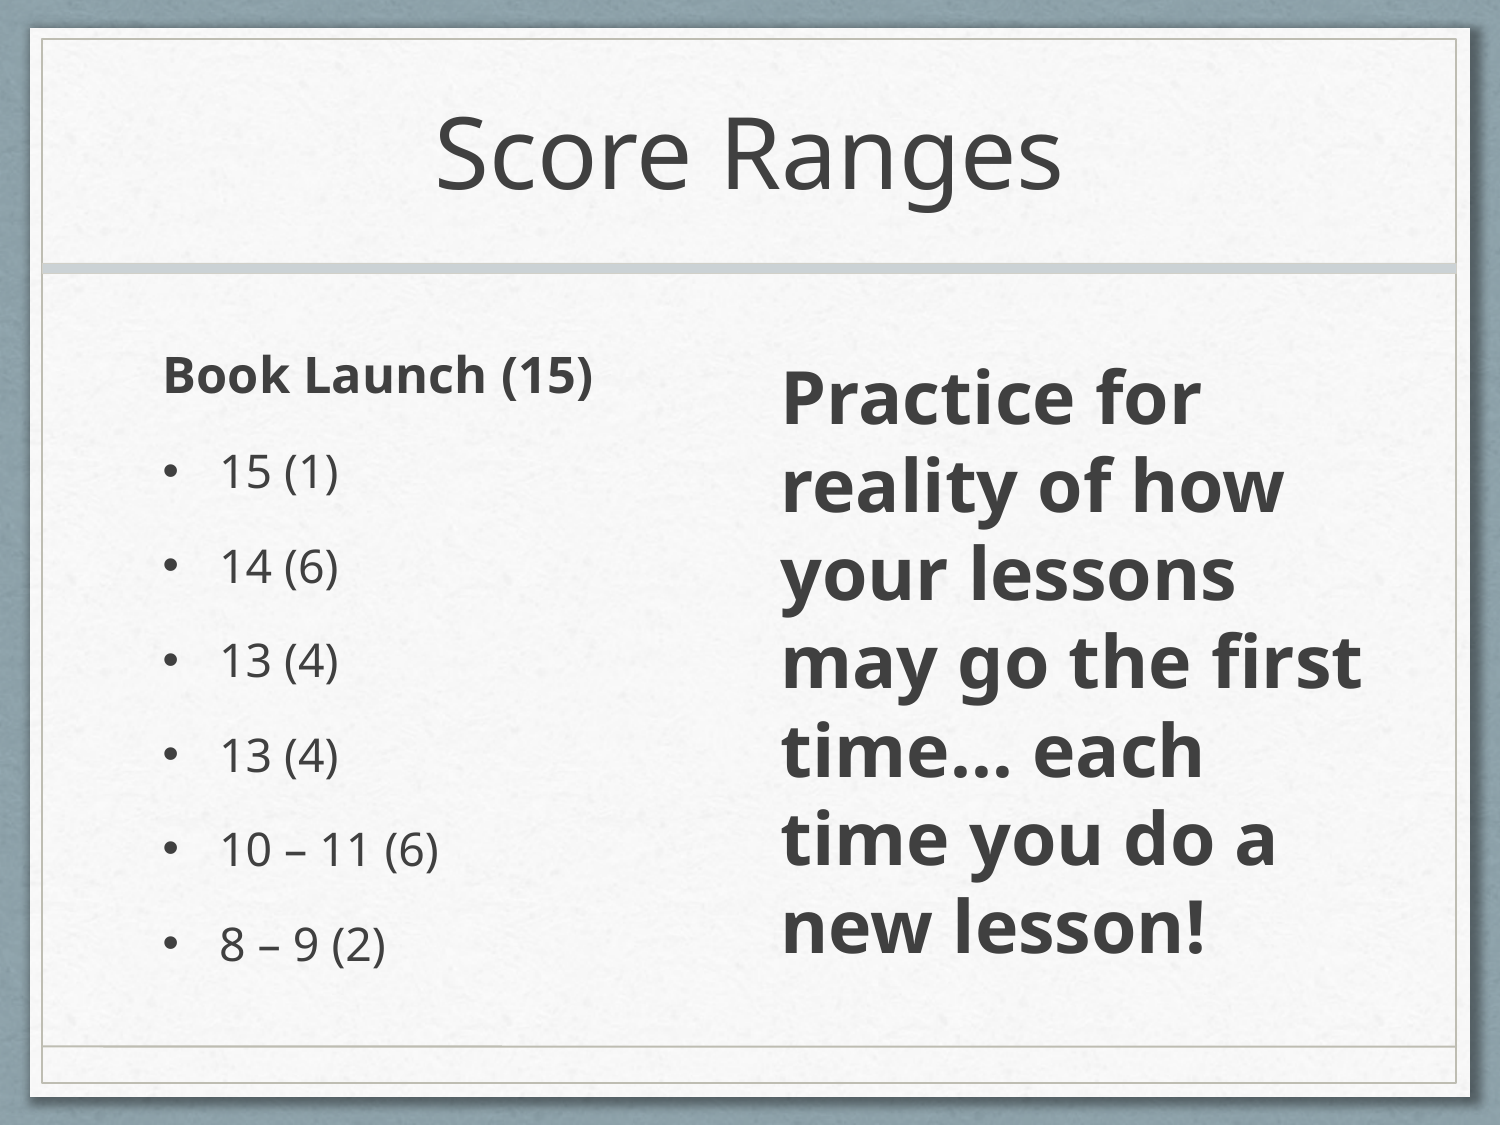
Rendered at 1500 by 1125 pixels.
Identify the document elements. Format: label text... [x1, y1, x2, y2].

title Score Ranges [147, 40, 1353, 260]
text_box Practice for reality of how your lessons may go the first time… each time you do a new lesson! [765, 343, 1384, 989]
picture [30, 28, 1470, 1097]
list Book Launch (15) 15 (1) 14 (6) 13 (4) 13 (4) 10 – 11 (6) 8 – 9 (2) [147, 335, 766, 981]
